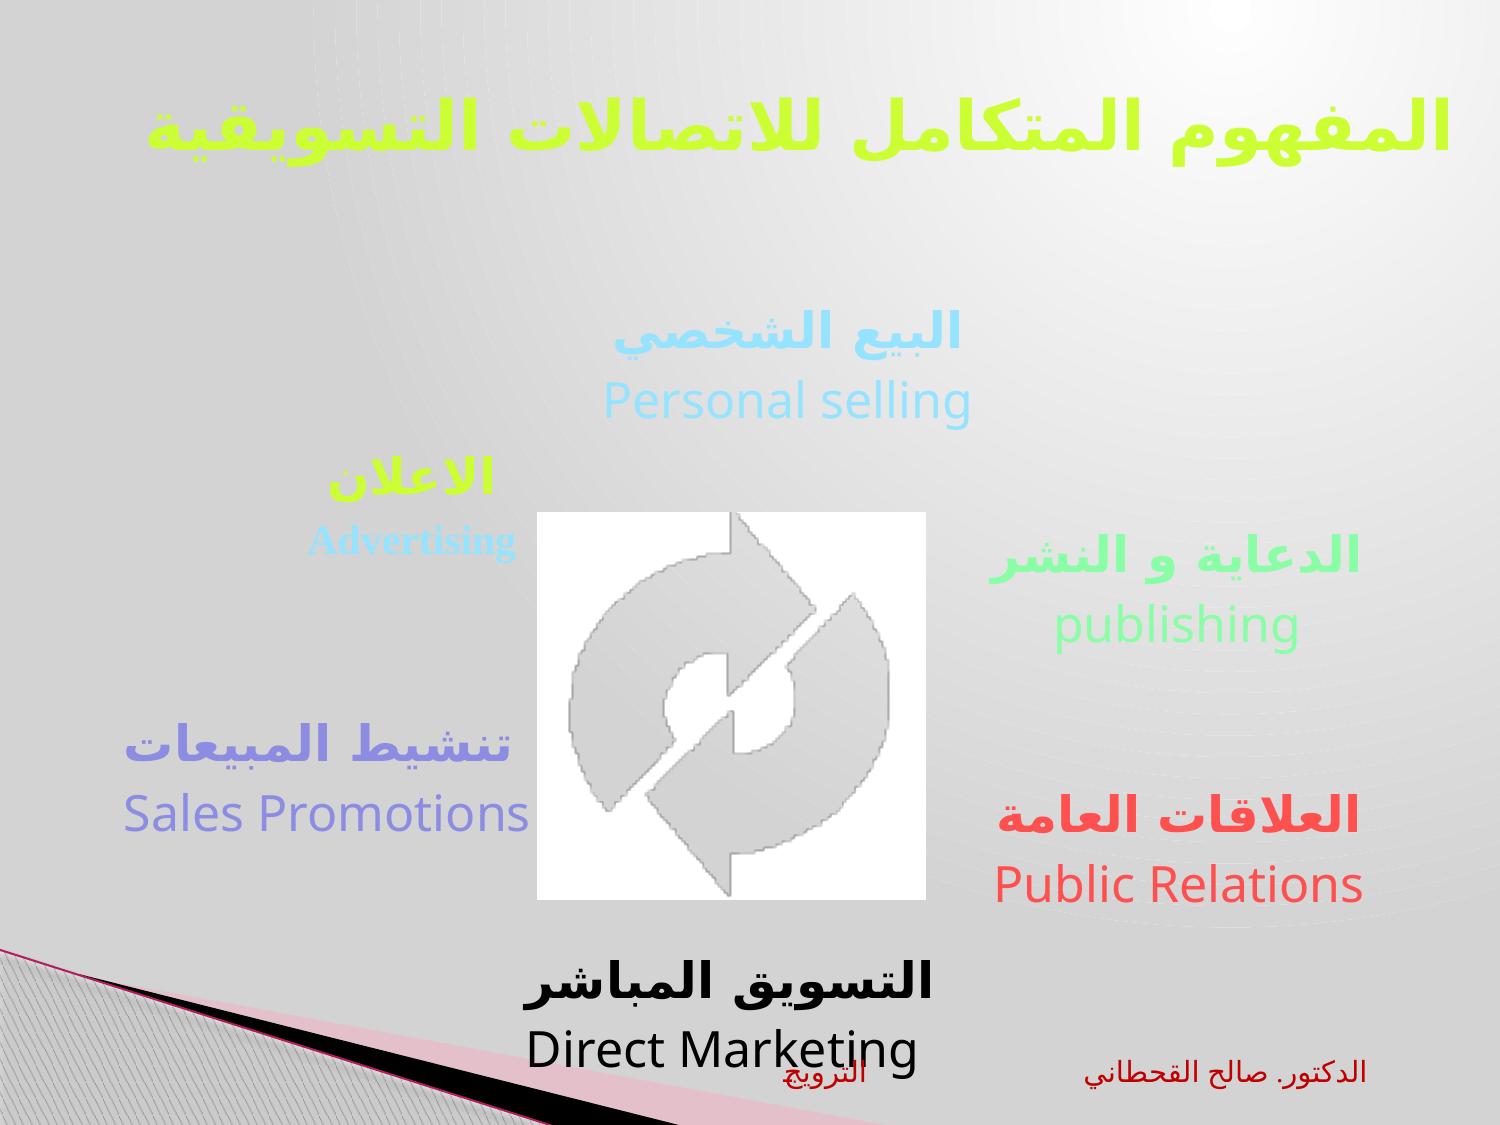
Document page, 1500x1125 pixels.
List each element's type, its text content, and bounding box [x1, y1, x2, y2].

picture [537, 512, 928, 903]
text_box البيع الشخصي Personal selling [587, 290, 989, 436]
footer الترويج الدكتور. صالح القحطاني [585, 1065, 1383, 1125]
text_box الدعاية و النشر publishing [976, 515, 1378, 661]
text_box تنشيط المبيعات Sales Promotions [109, 704, 531, 849]
text_box التسويق المباشر Direct Marketing [511, 940, 950, 1086]
text_box العلاقات العامة Public Relations [978, 774, 1380, 920]
title المفهوم المتكامل للاتصالات التسويقية [100, 66, 1500, 179]
text_box الاعلان Advertising [292, 437, 532, 571]
